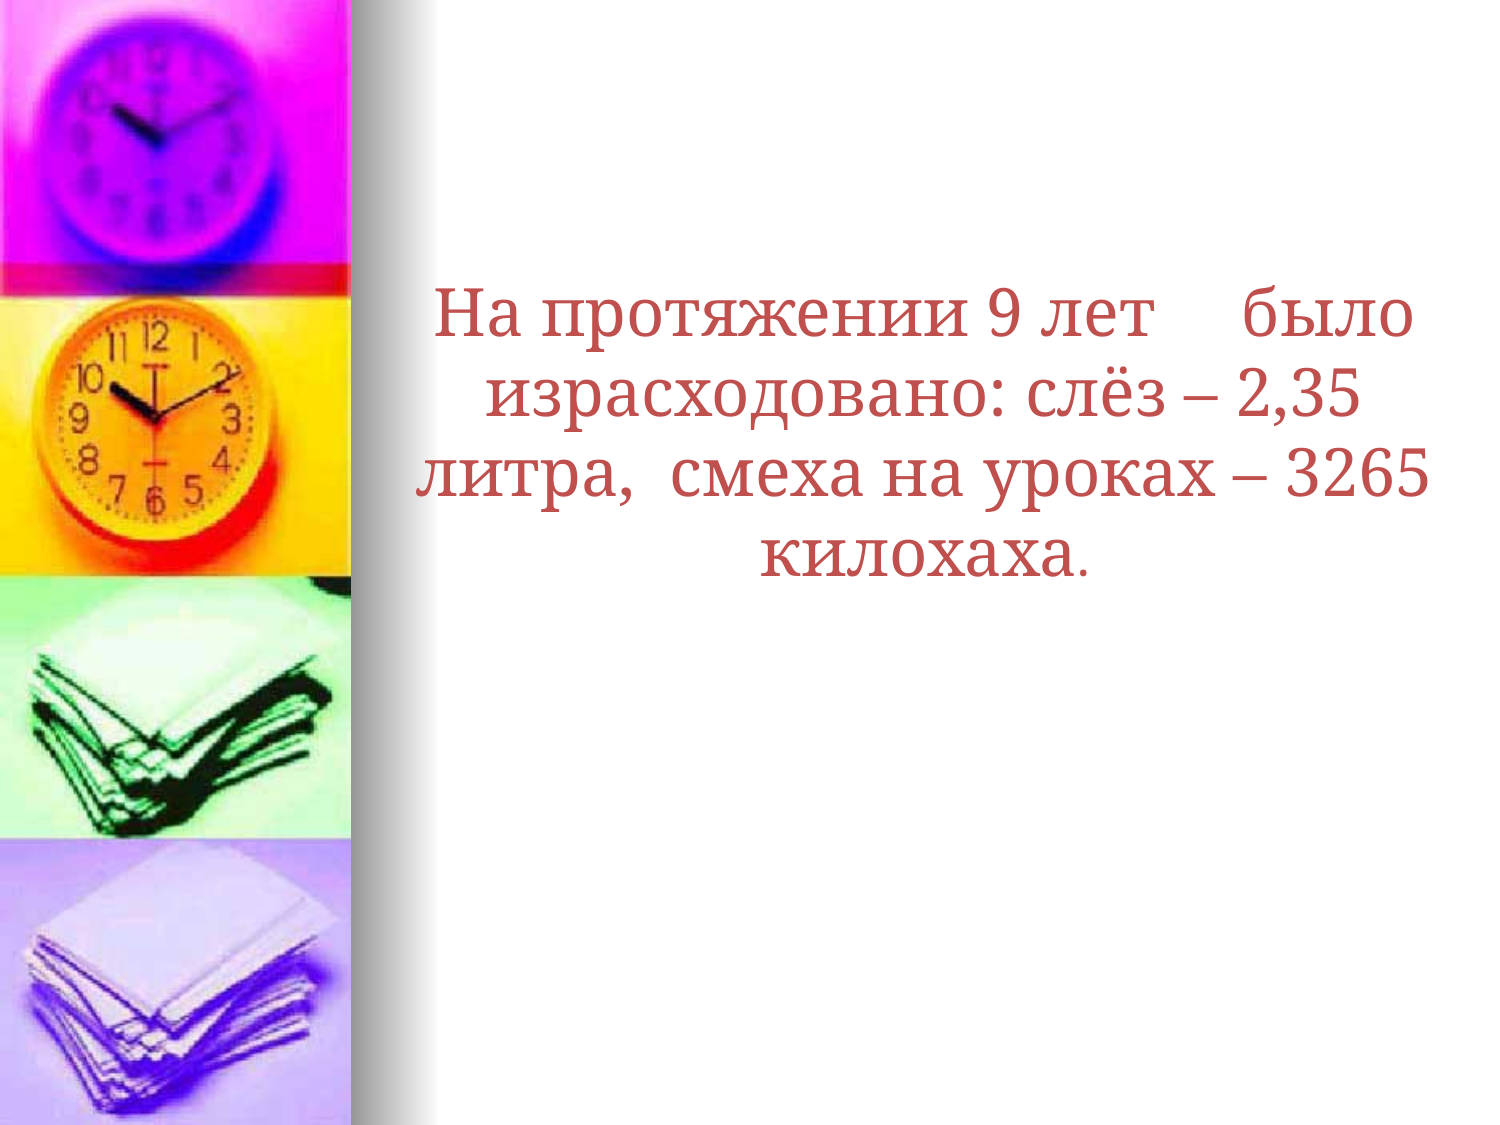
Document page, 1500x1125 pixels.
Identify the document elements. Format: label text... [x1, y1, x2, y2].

list На протяжении 9 лет было израсходовано: слёз – 2,35 литра, смеха на уроках – 3265 килохаха. [399, 262, 1451, 1001]
picture [0, 0, 351, 1125]
